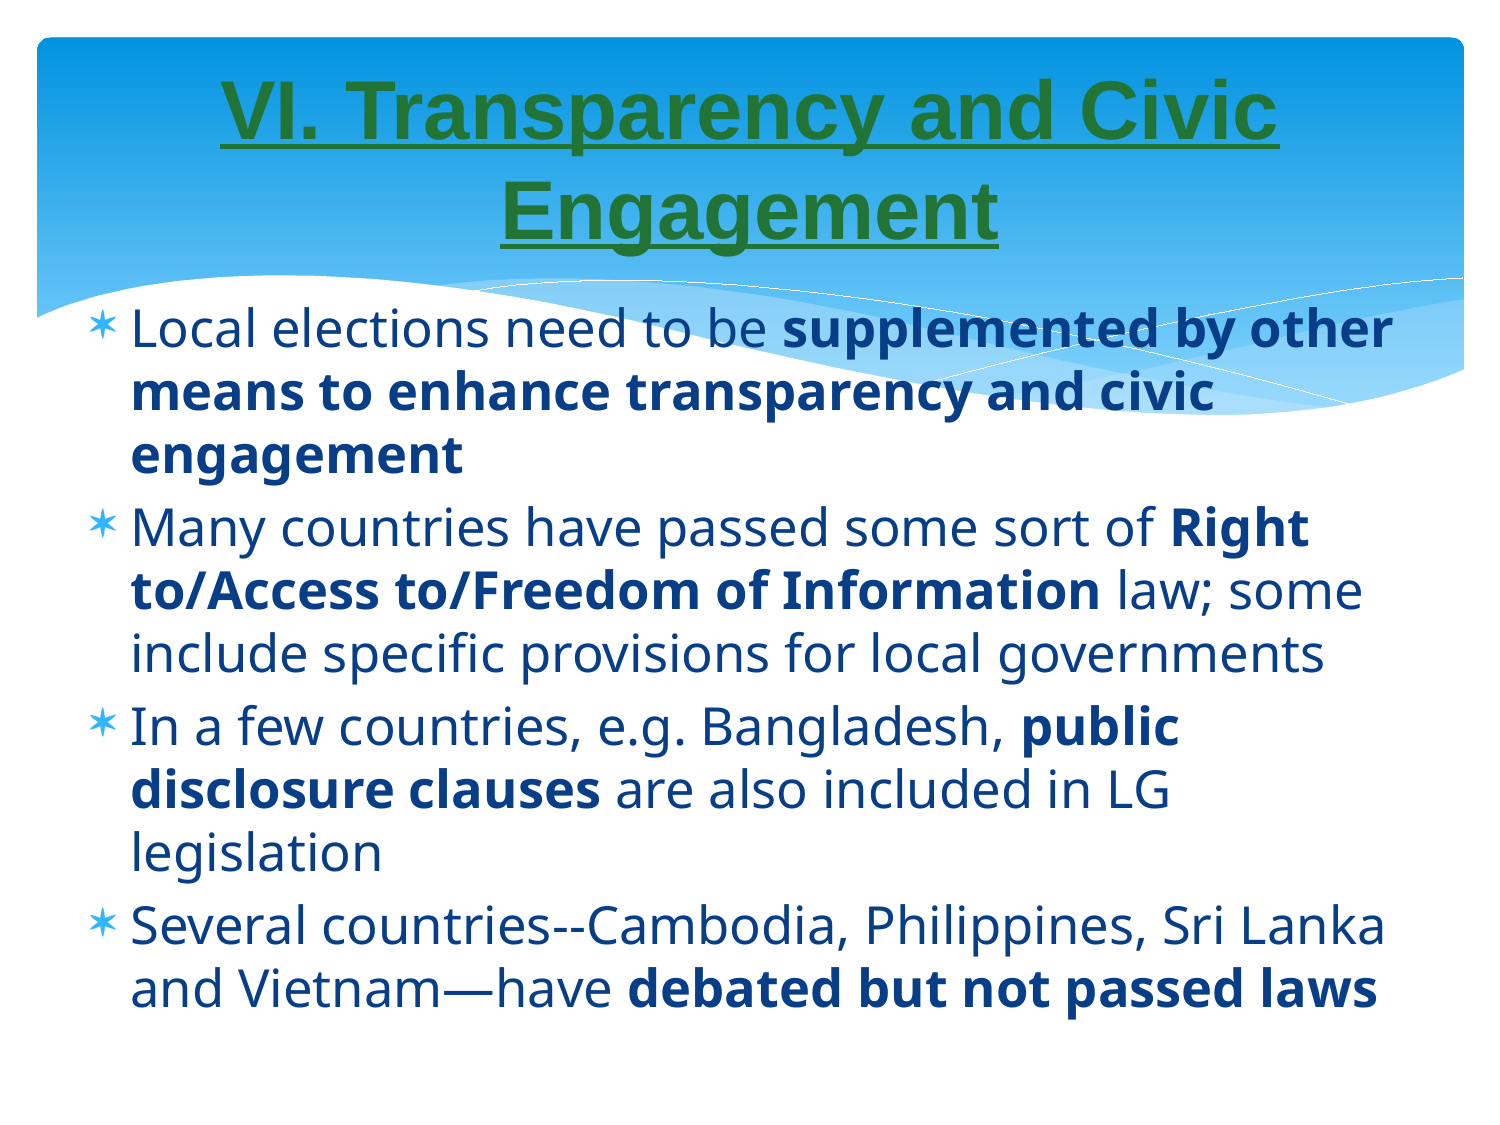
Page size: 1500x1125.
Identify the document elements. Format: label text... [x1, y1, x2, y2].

title VI. Transparency and Civic Engagement [87, 50, 1413, 263]
list Local elections need to be supplemented by other means to enhance transparency and civic engagement Many countries have passed some sort of Right to/Access to/Freedom of Information law; some include specific provisions for local governments In a few countries, e.g. Bangladesh, public disclosure clauses are also included in LG legislation Several countries--Cambodia, Philippines, Sri Lanka and Vietnam—have debated but not passed laws [75, 287, 1425, 1075]
